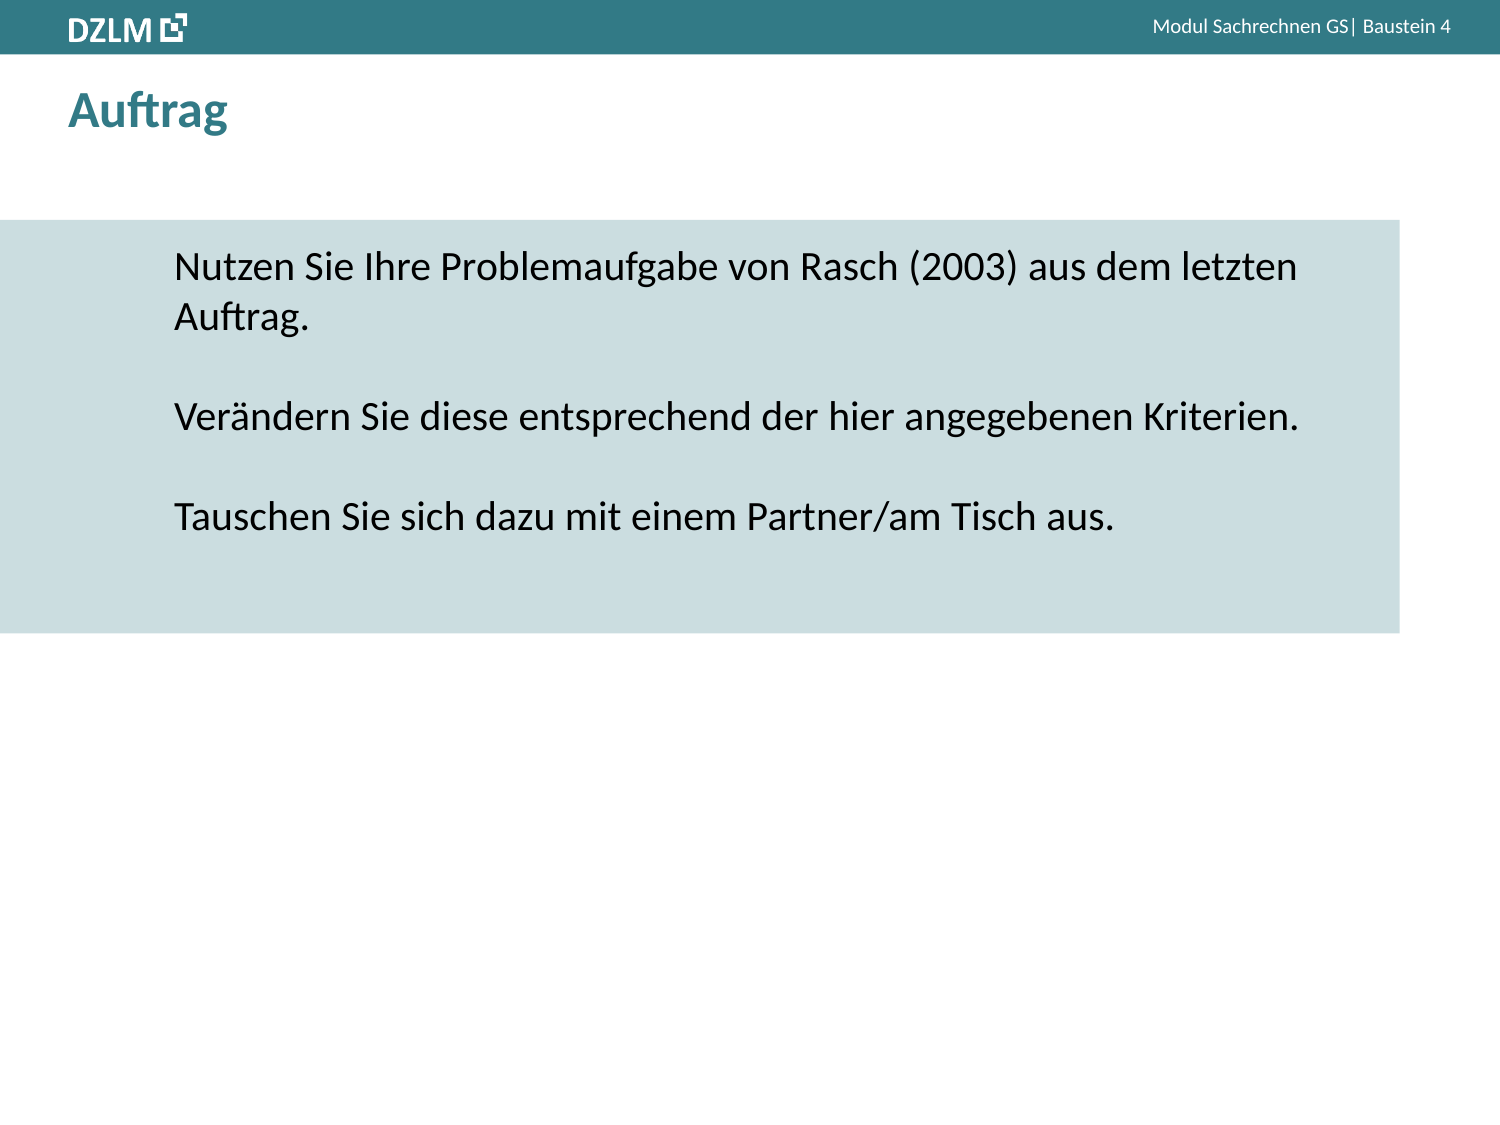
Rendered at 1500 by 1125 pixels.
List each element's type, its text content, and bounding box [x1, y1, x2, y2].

title Auftrag [53, 66, 1500, 147]
text_box [0, 219, 1400, 634]
text_box Nutzen Sie Ihre Problemaufgabe von Rasch (2003) aus dem letzten Auftrag. Verändern Sie diese entsprechend der hier angegebenen Kriterien. Tauschen Sie sich dazu mit einem Partner/am Tisch aus. [159, 231, 1447, 647]
